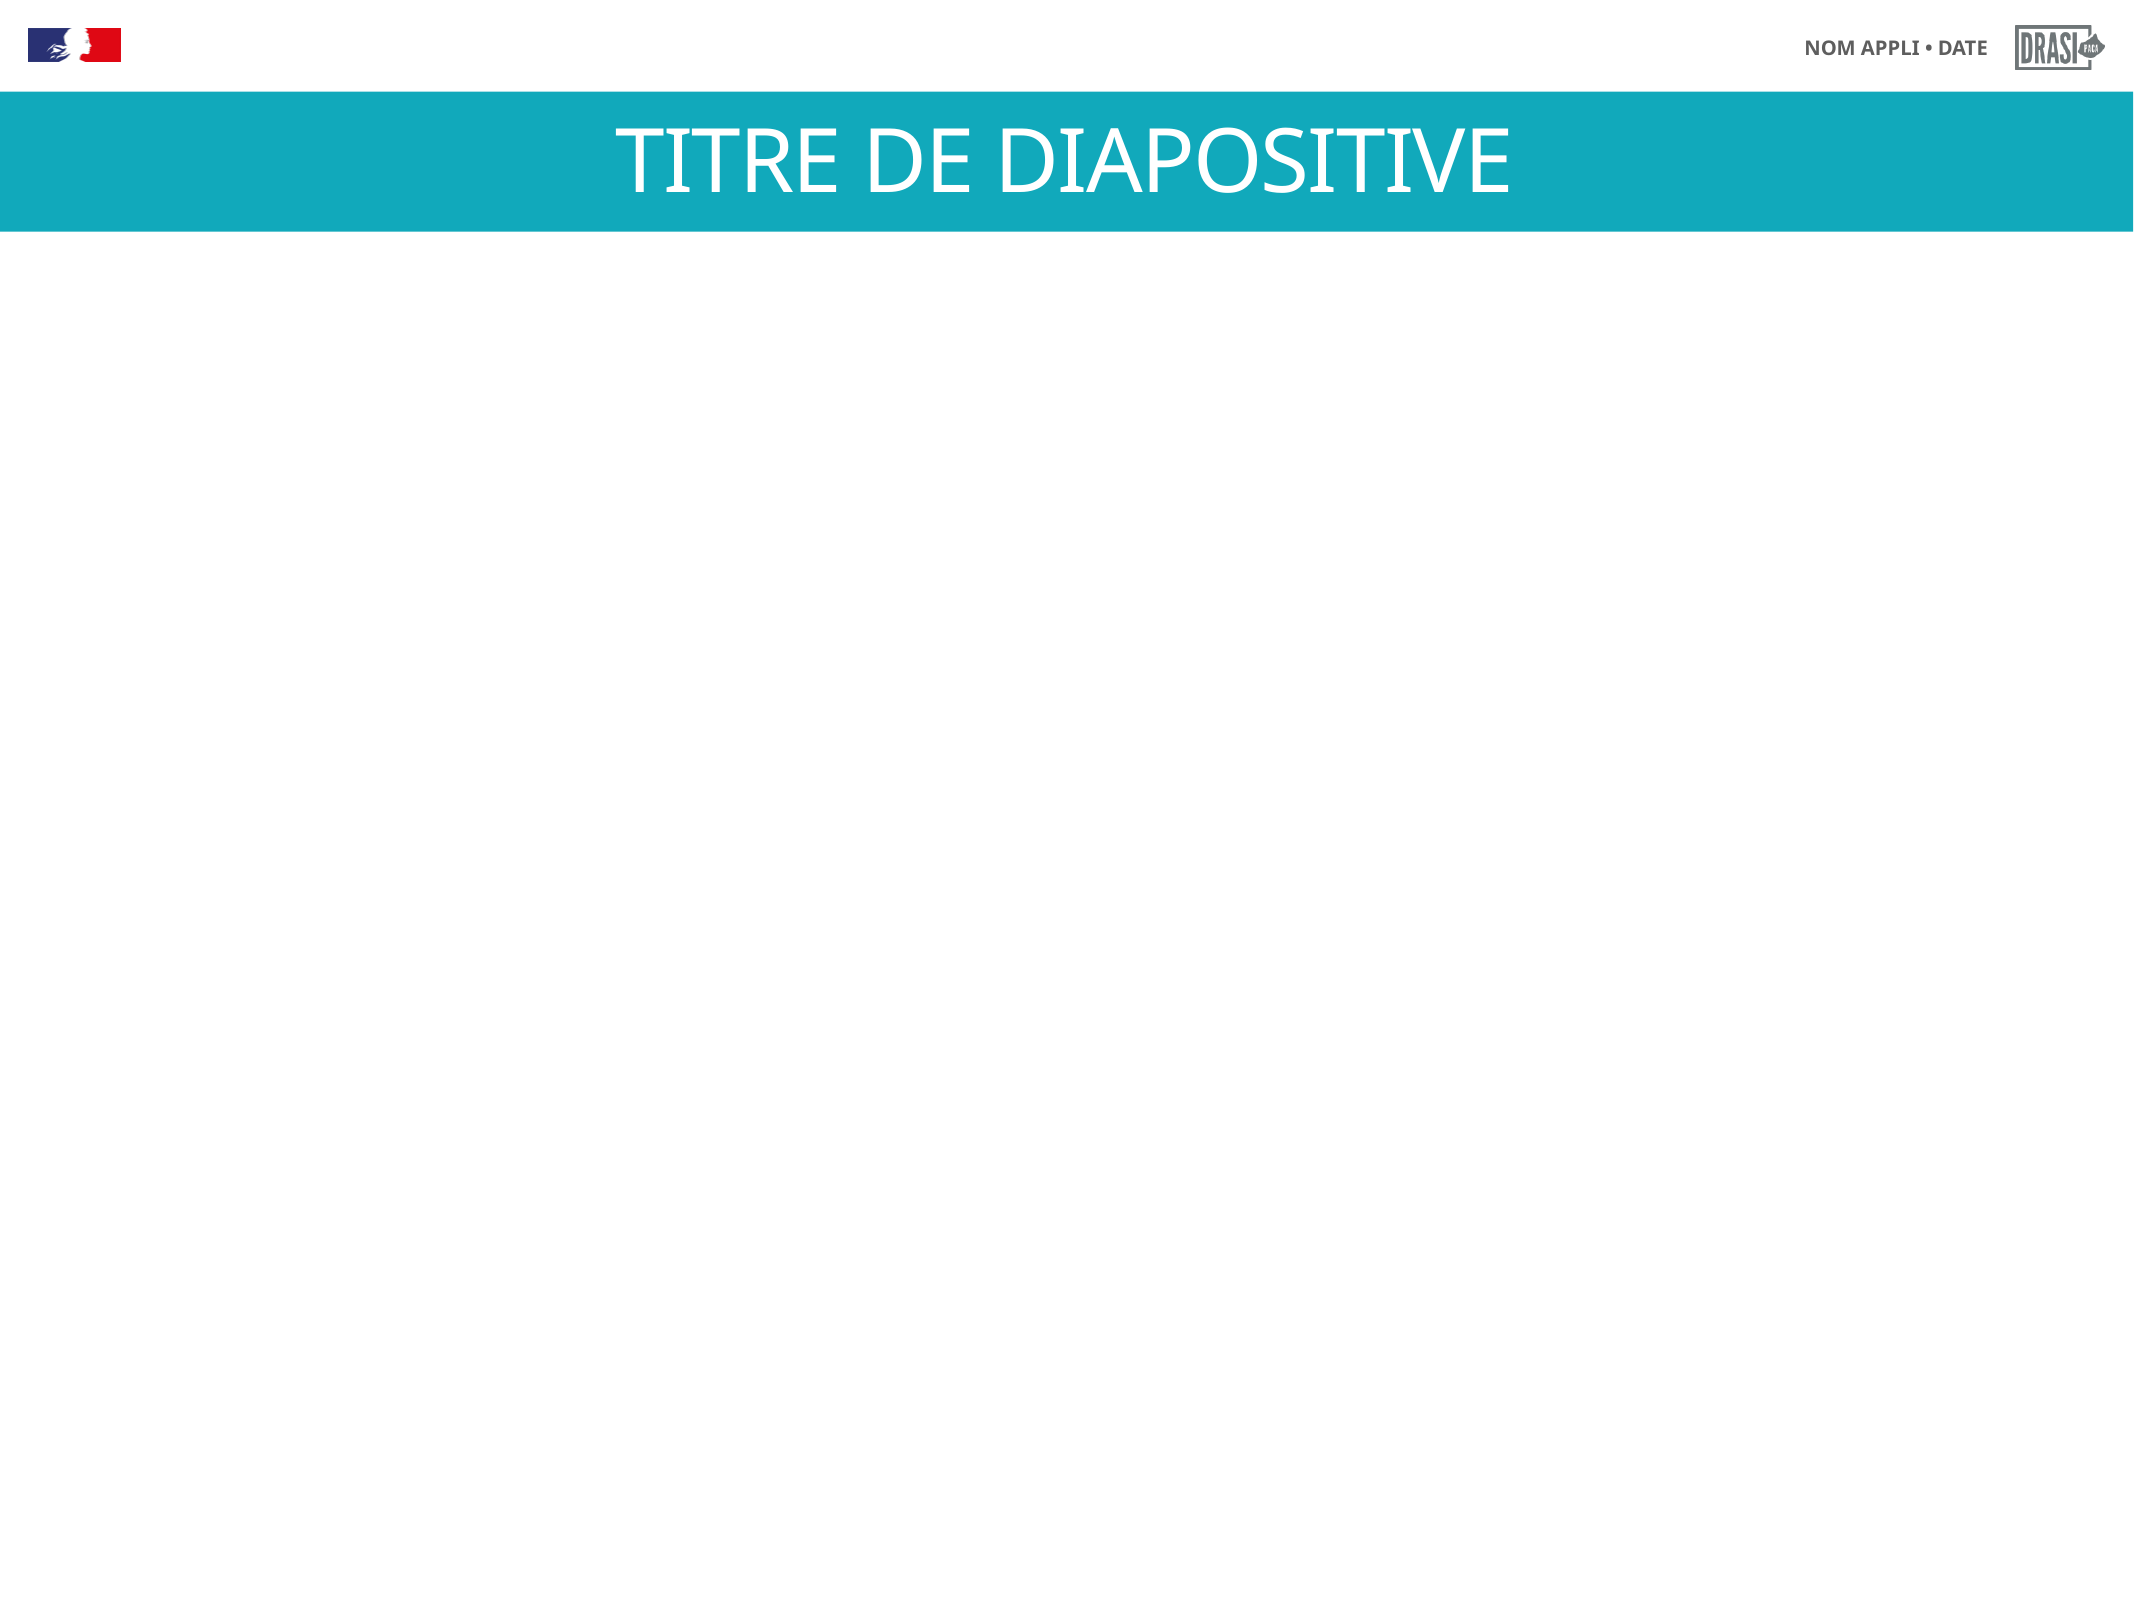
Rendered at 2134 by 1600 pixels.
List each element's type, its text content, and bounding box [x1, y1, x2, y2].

picture [2015, 25, 2107, 70]
picture [28, 28, 121, 62]
text_box Titre de diapositive [19, 97, 2110, 238]
